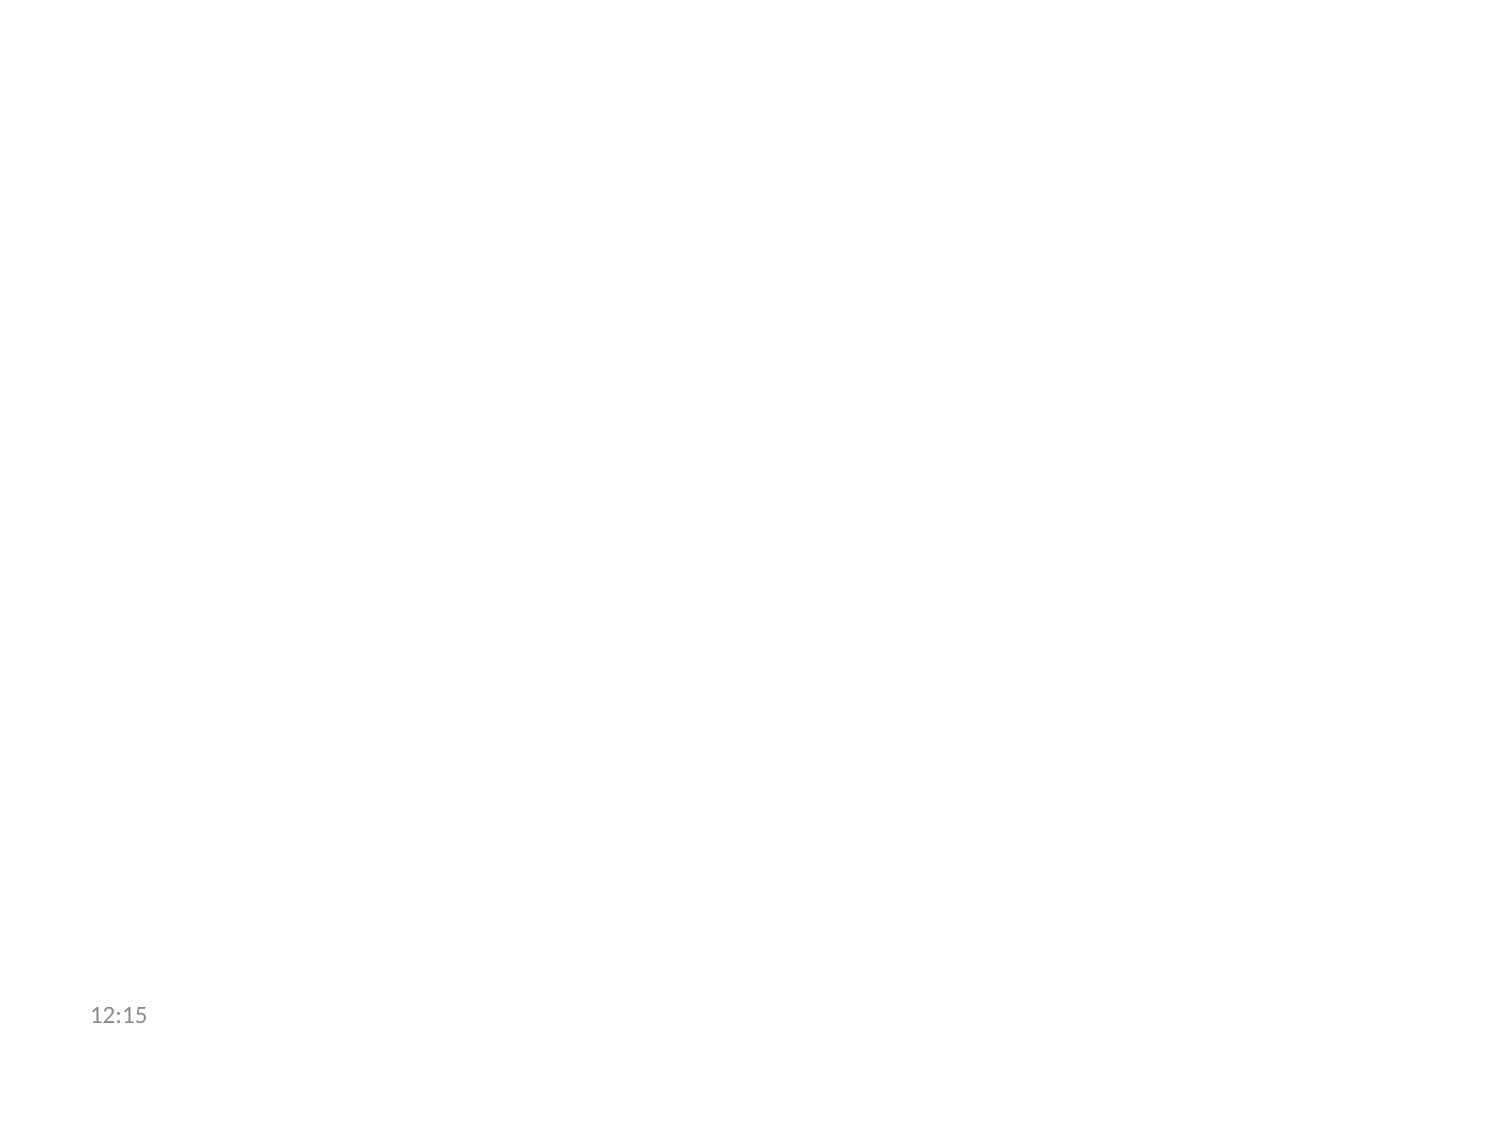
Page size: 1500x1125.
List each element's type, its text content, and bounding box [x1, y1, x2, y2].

text_box 15:35 [75, 983, 425, 1044]
